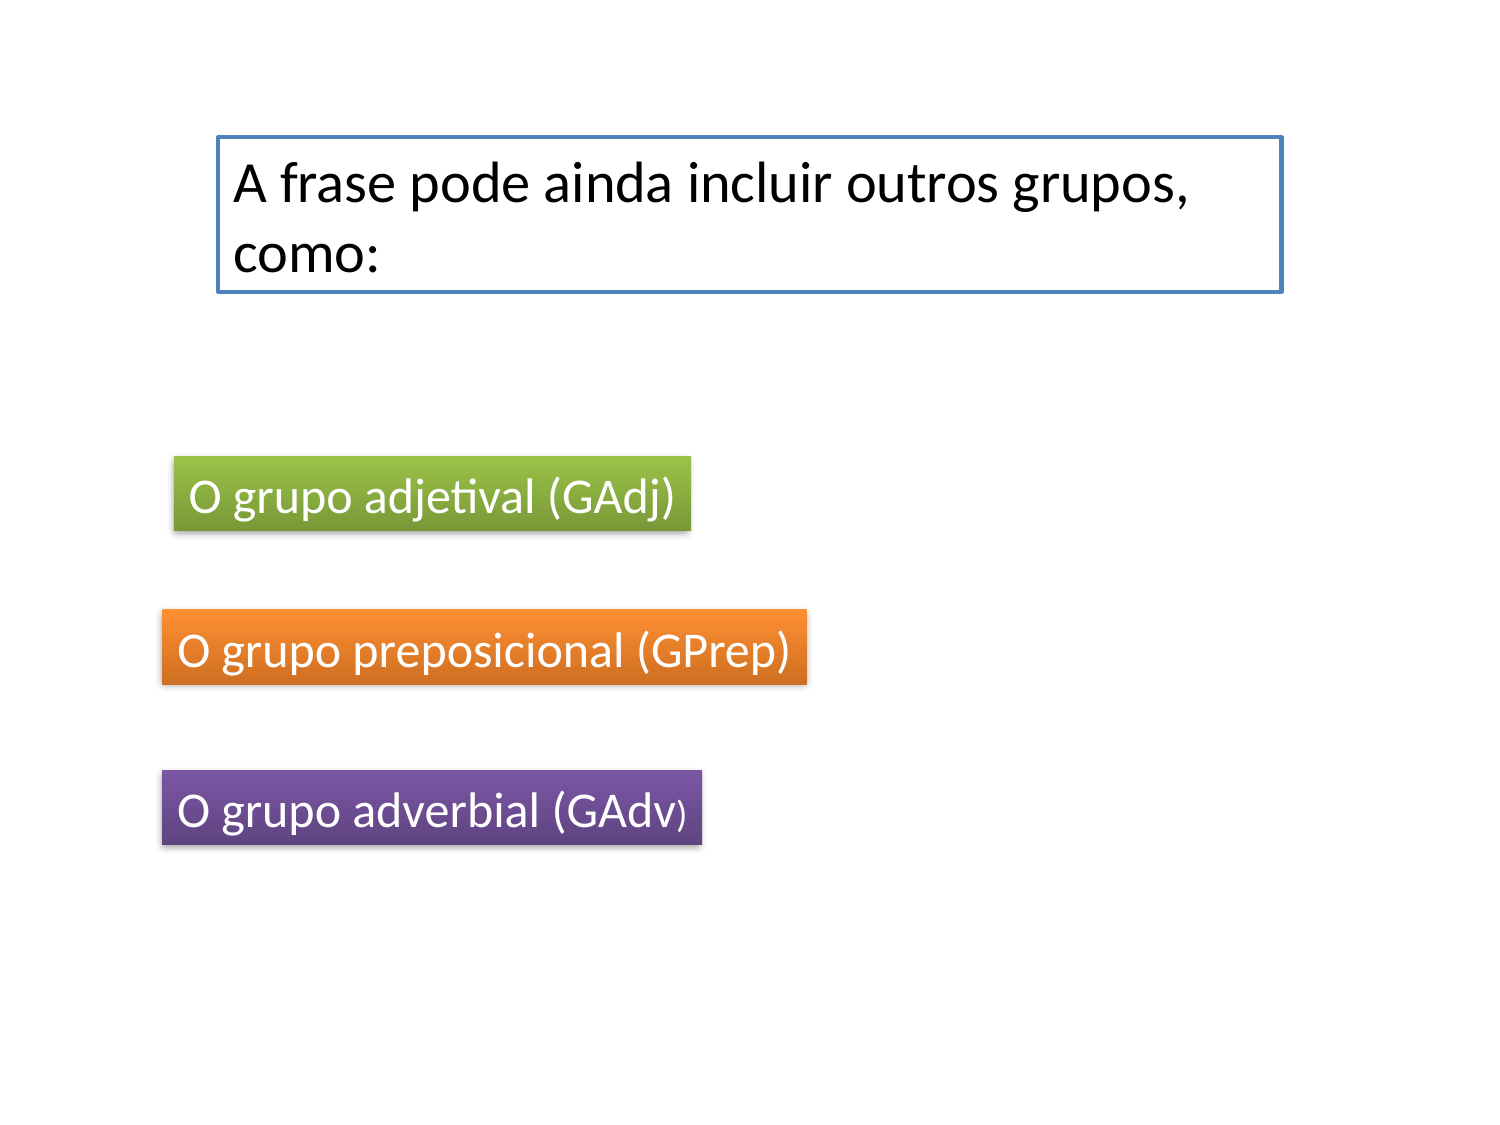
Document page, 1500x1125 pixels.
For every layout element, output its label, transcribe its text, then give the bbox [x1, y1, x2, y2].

text_box O grupo adjetival (GAdj) [173, 456, 692, 531]
text_box O grupo adverbial (GAdv) [162, 770, 703, 845]
text_box O grupo preposicional (GPrep) [162, 609, 807, 685]
text_box A frase pode ainda incluir outros grupos, como: [216, 135, 1284, 294]
